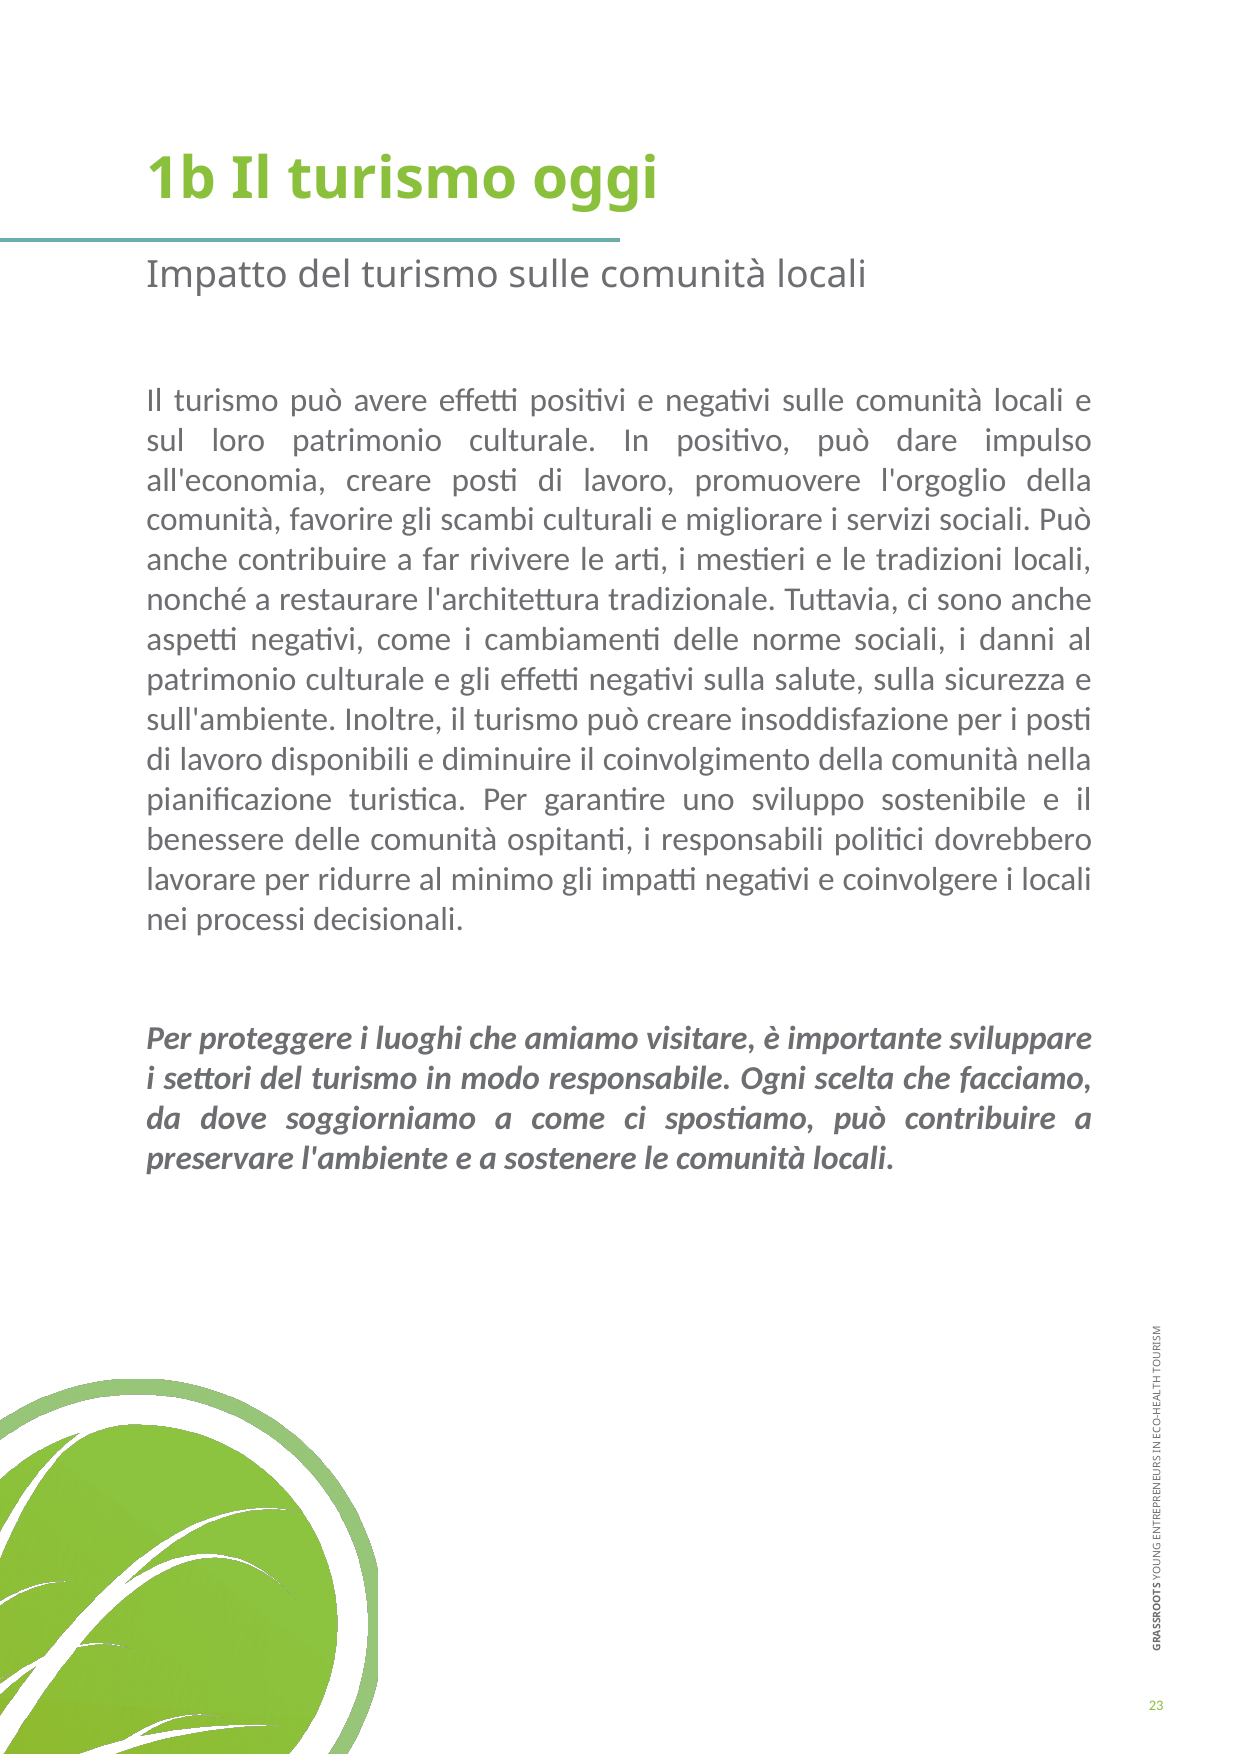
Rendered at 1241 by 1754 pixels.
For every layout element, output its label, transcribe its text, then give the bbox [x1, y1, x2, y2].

list Impatto del turismo sulle comunità locali [131, 242, 1109, 371]
list Il turismo può avere effetti positivi e negativi sulle comunità locali e sul loro patrimonio culturale. In positivo, può dare impulso all'economia, creare posti di lavoro, promuovere l'orgoglio della comunità, favorire gli scambi culturali e migliorare i servizi sociali. Può anche contribuire a far rivivere le arti, i mestieri e le tradizioni locali, nonché a restaurare l'architettura tradizionale. Tuttavia, ci sono anche aspetti negativi, come i cambiamenti delle norme sociali, i danni al patrimonio culturale e gli effetti negativi sulla salute, sulla sicurezza e sull'ambiente. Inoltre, il turismo può creare insoddisfazione per i posti di lavoro disponibili e diminuire il coinvolgimento della comunità nella pianificazione turistica. Per garantire uno sviluppo sostenibile e il benessere delle comunità ospitanti, i responsabili politici dovrebbero lavorare per ridurre al minimo gli impatti negativi e coinvolgere i locali nei processi decisionali. Per proteggere i luoghi che amiamo visitare, è importante sviluppare i settori del turismo in modo responsabile. Ogni scelta che facciamo, da dove soggiorniamo a come ci spostiamo, può contribuire a preservare l'ambiente e a sostenere le comunità locali. [131, 371, 1109, 1585]
slide_number 23 [1125, 1666, 1187, 1743]
list 1b Il turismo oggi [131, 132, 1109, 242]
picture [0, 1379, 378, 1754]
